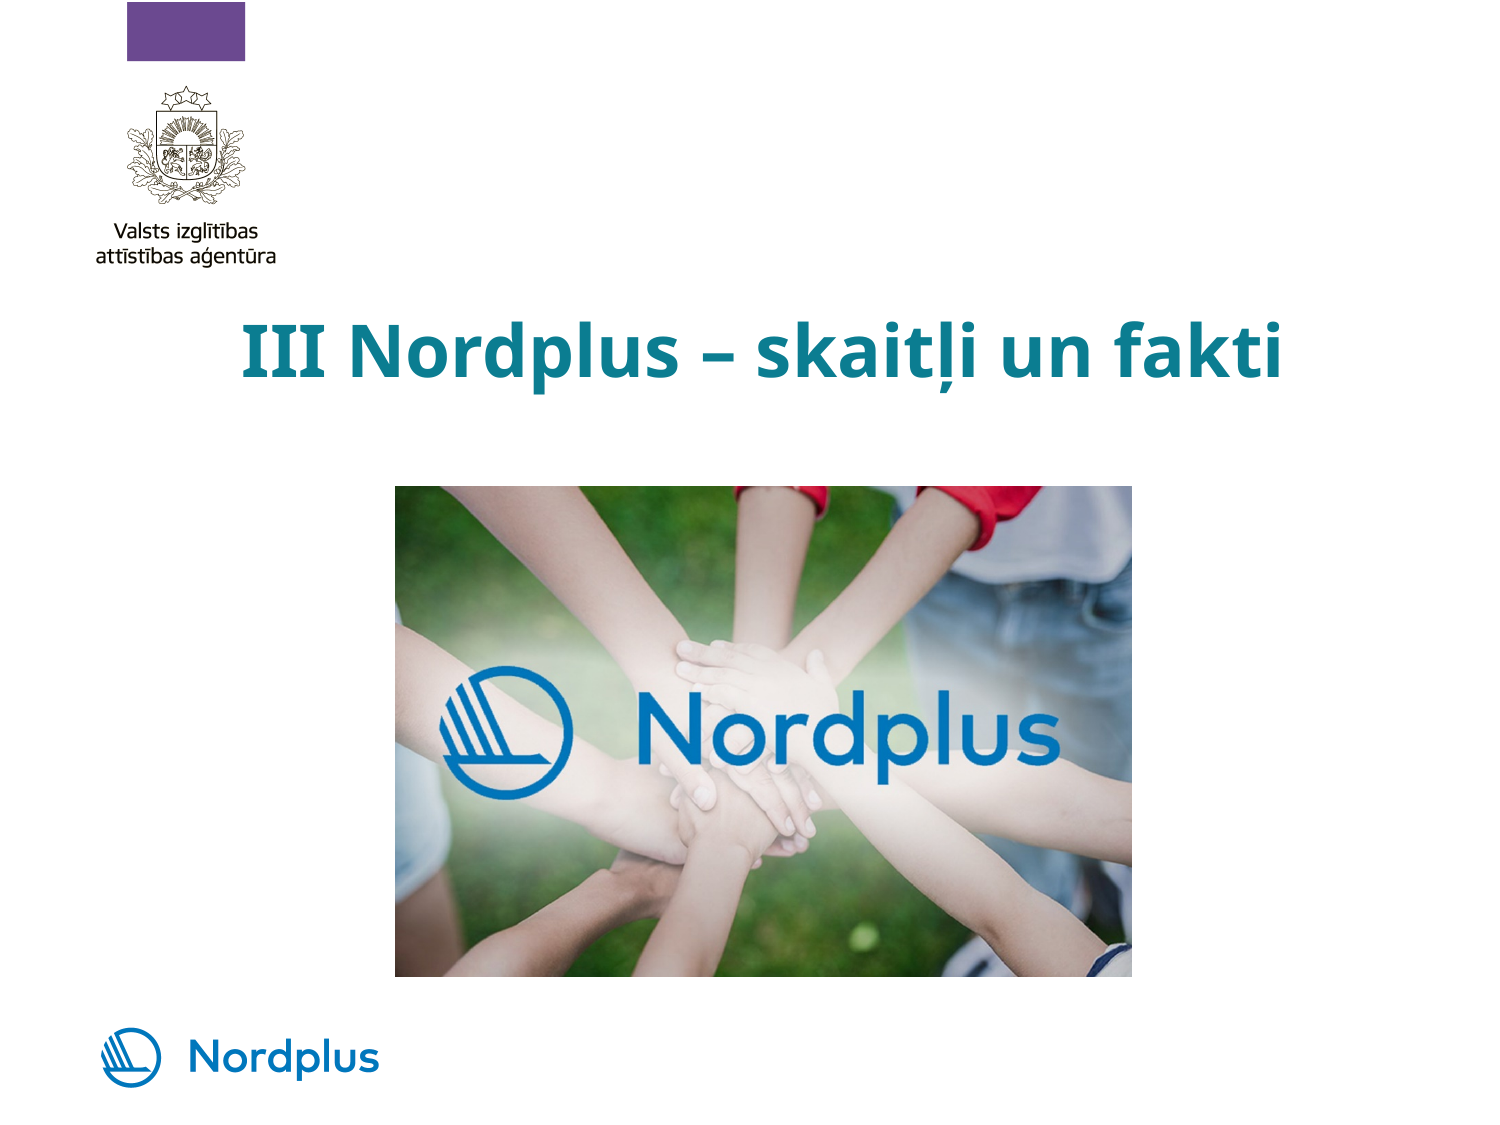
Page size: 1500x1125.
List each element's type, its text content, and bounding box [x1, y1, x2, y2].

title III Nordplus – skaitļi un fakti [87, 286, 1441, 422]
picture [0, 0, 1500, 1125]
